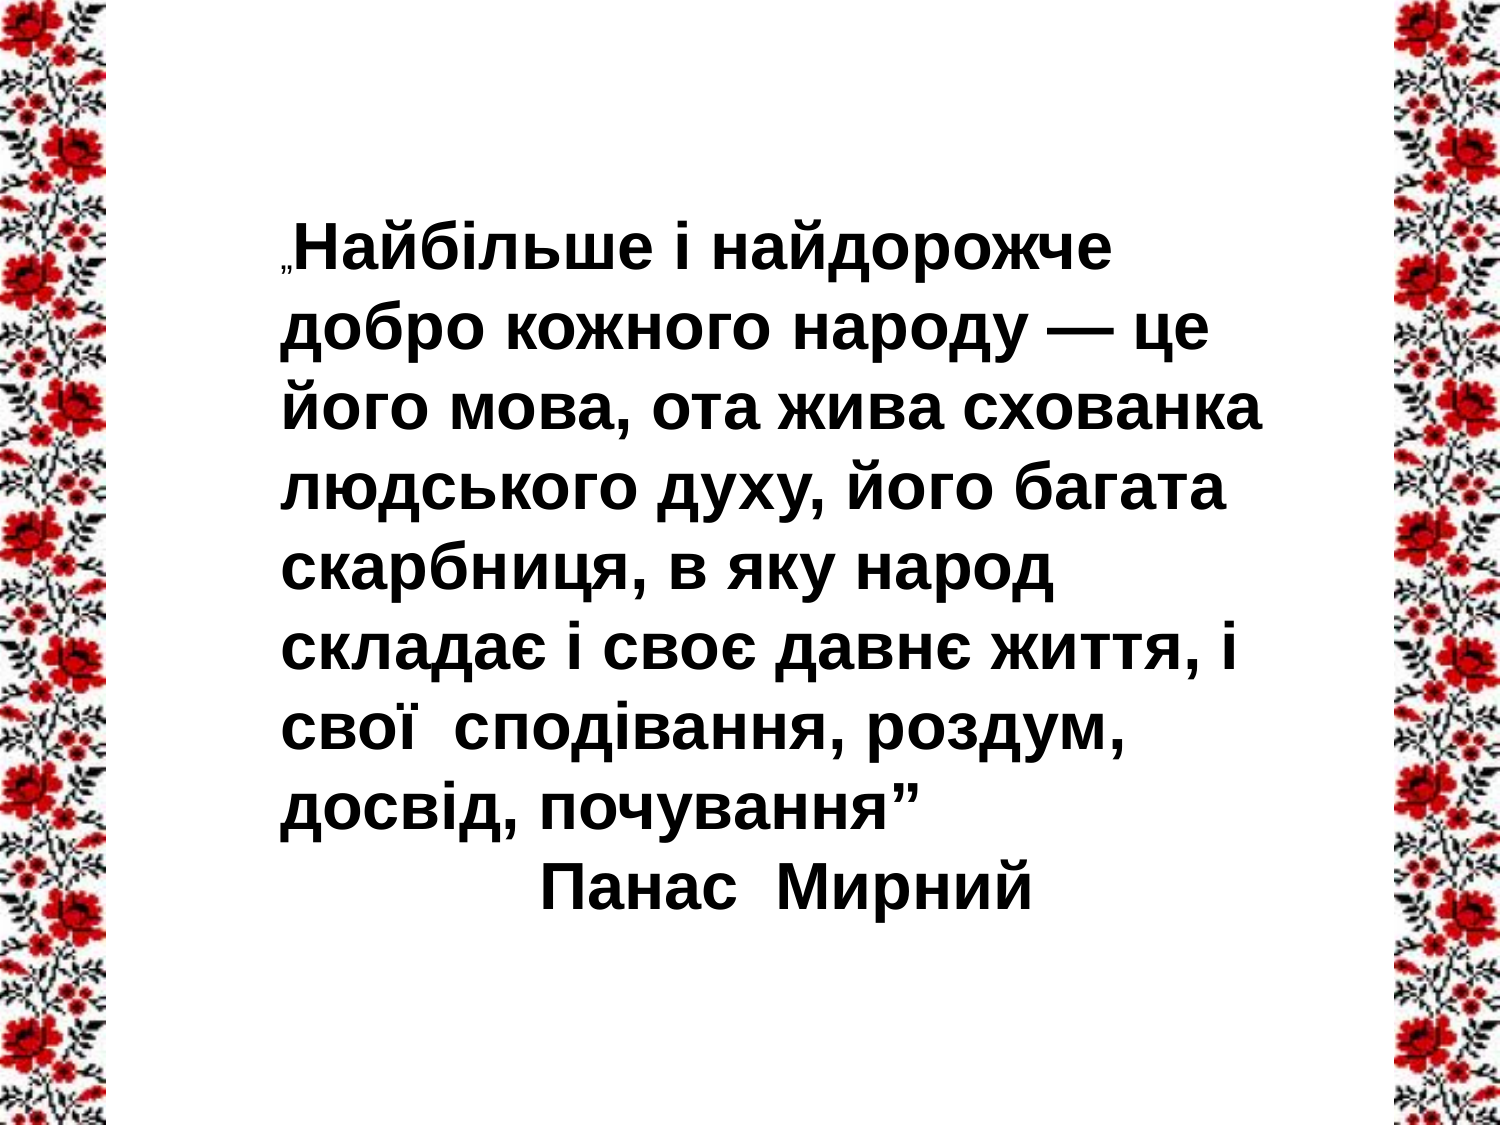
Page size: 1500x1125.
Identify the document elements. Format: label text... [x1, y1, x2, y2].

text_box „Найбільше і найдорожче добро кожного народу — це його мова, ота жива схованка людського духу, його багата скарбниця, в яку народ складає і своє давнє життя, і свої сподівання, роздум, досвід, почування” Панас Мирний [265, 195, 1317, 931]
picture [0, 0, 106, 1125]
picture [1394, 0, 1500, 1125]
